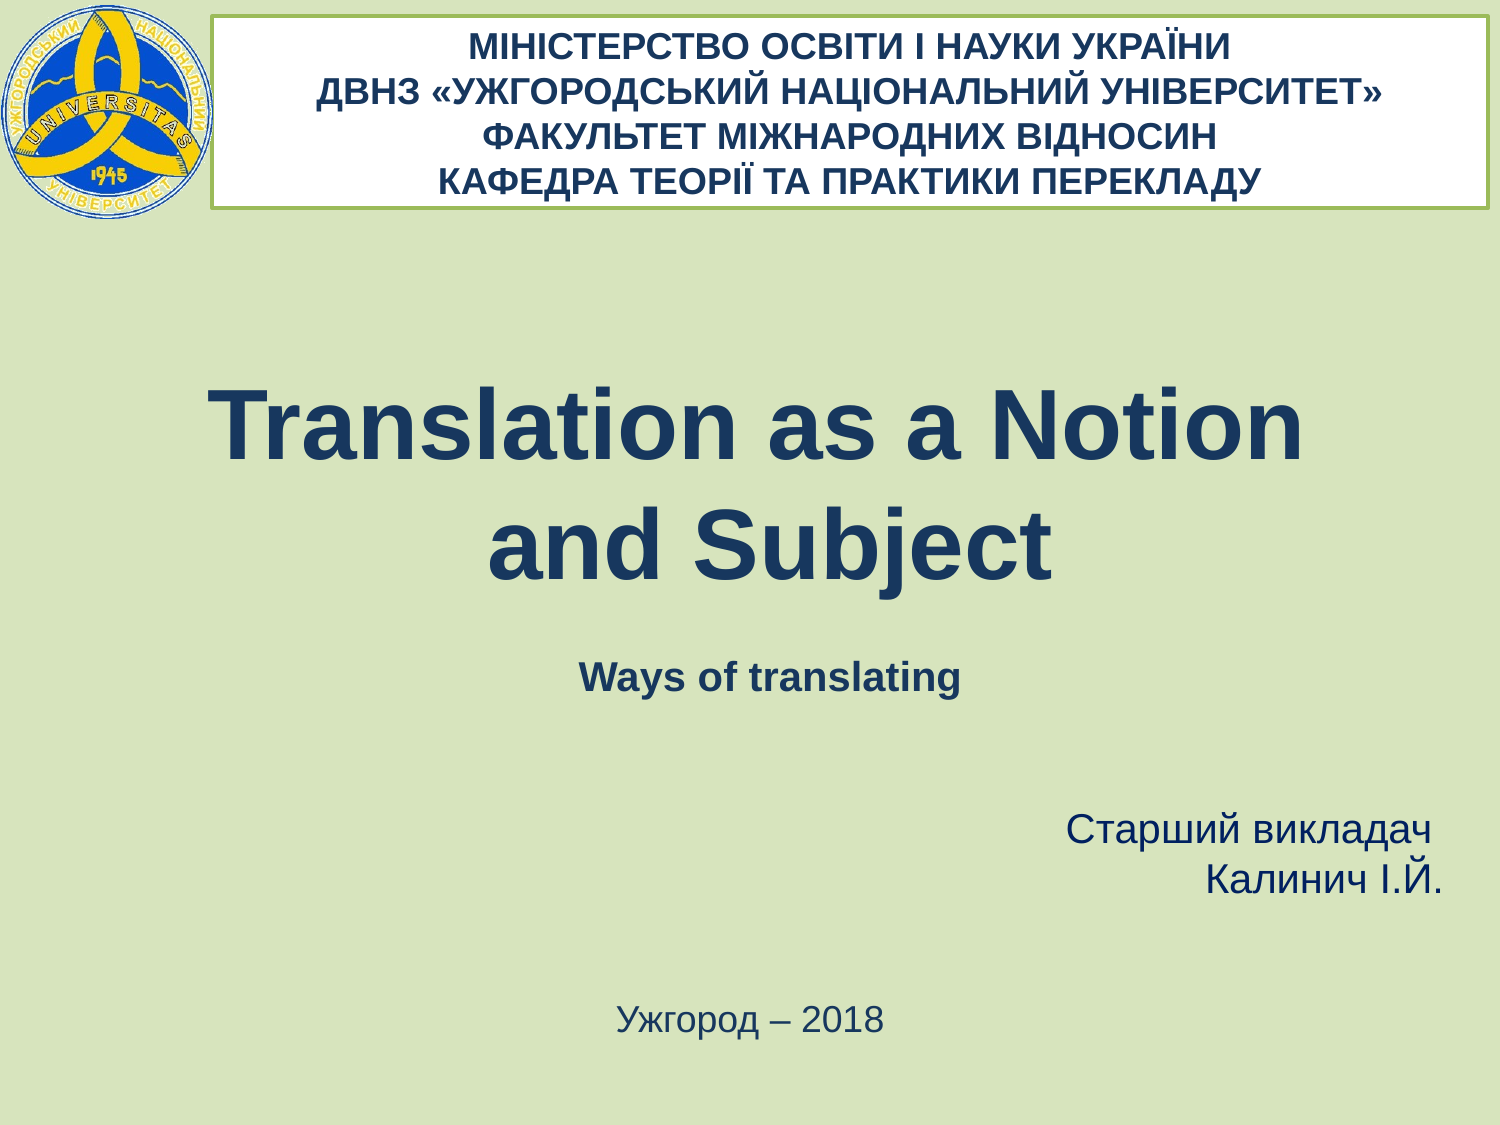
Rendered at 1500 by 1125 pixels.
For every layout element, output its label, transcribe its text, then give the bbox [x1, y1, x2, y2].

title Translation as a Notion and Subject Ways of translating [52, 361, 1488, 729]
subtitle Ужгород – 2018 [153, 987, 1347, 1083]
text_box МІНІСТЕРСТВО ОСВІТИ І НАУКИ УКРАЇНИ ДВНЗ «УЖГОРОДСЬКИЙ НАЦІОНАЛЬНИЙ УНІВЕРСИТЕТ» ФАКУЛЬТЕТ МІЖНАРОДНИХ ВІДНОСИН КАФЕДРА ТЕОРІЇ ТА ПРАКТИКИ ПЕРЕКЛАДУ [217, 14, 1490, 210]
picture [1, 5, 213, 219]
text_box Старший викладач Калинич І.Й. [797, 774, 1459, 929]
